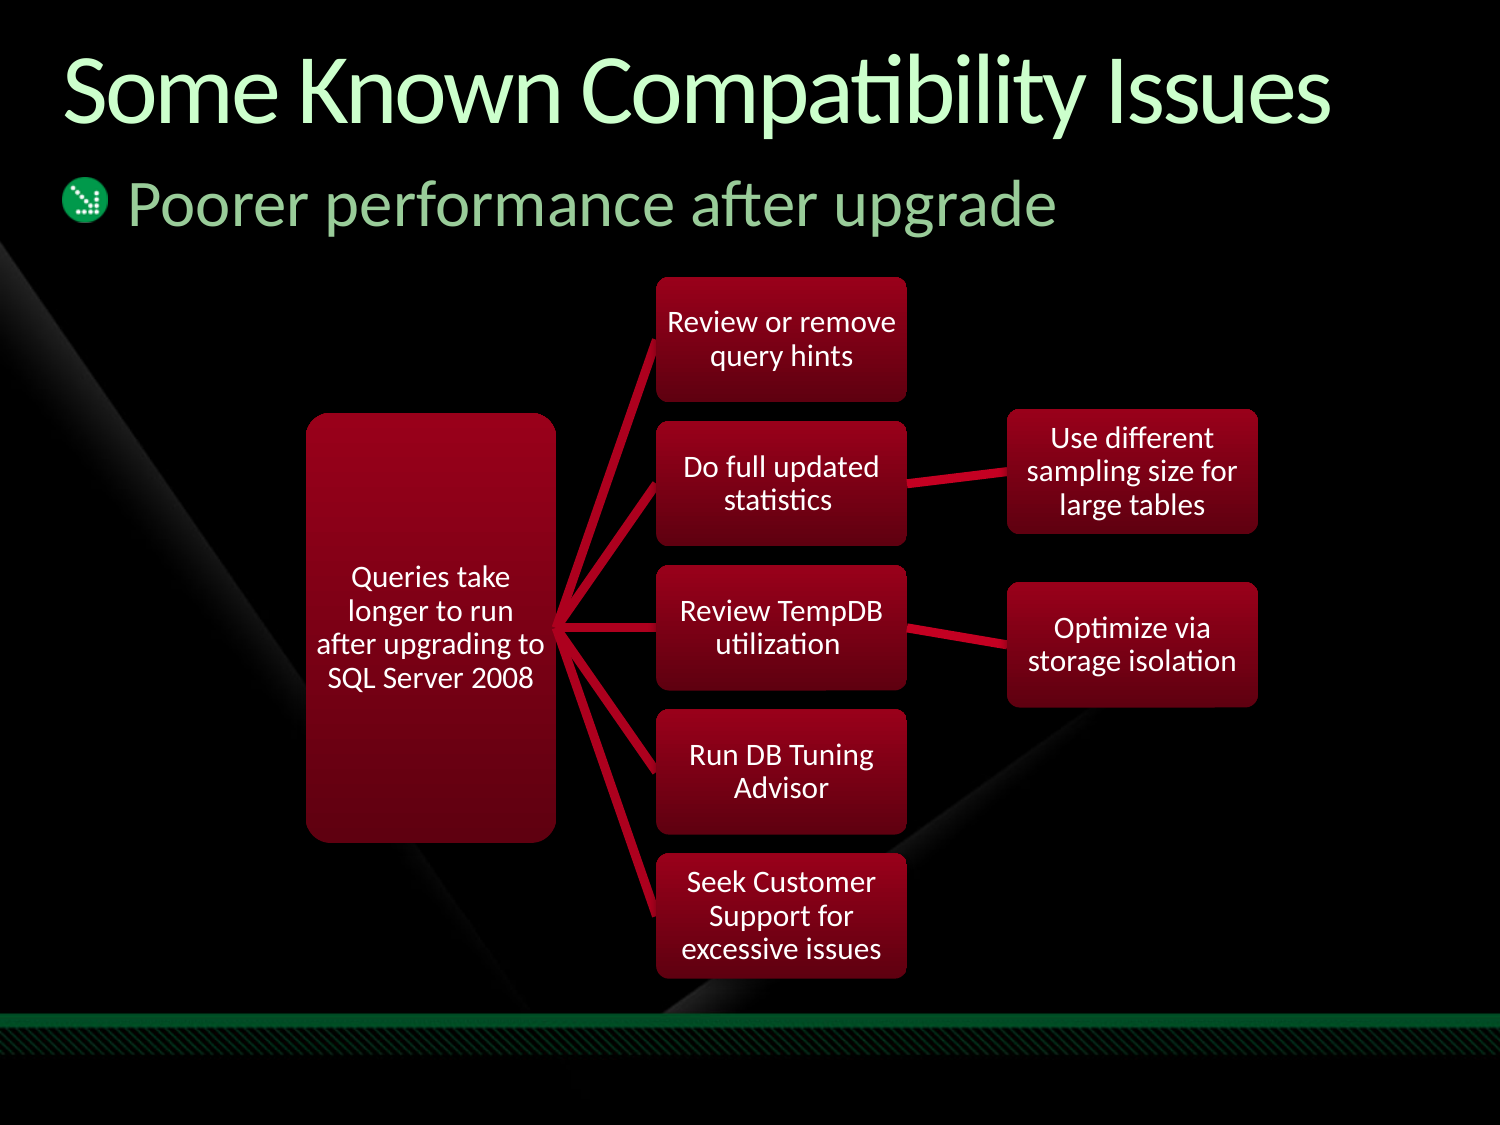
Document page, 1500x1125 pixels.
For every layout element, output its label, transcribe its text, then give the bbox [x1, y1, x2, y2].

picture [0, 0, 1500, 1125]
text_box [231, 276, 1333, 980]
list Poorer performance after upgrade [62, 168, 1438, 917]
title Some Known Compatibility Issues [62, 37, 1438, 147]
